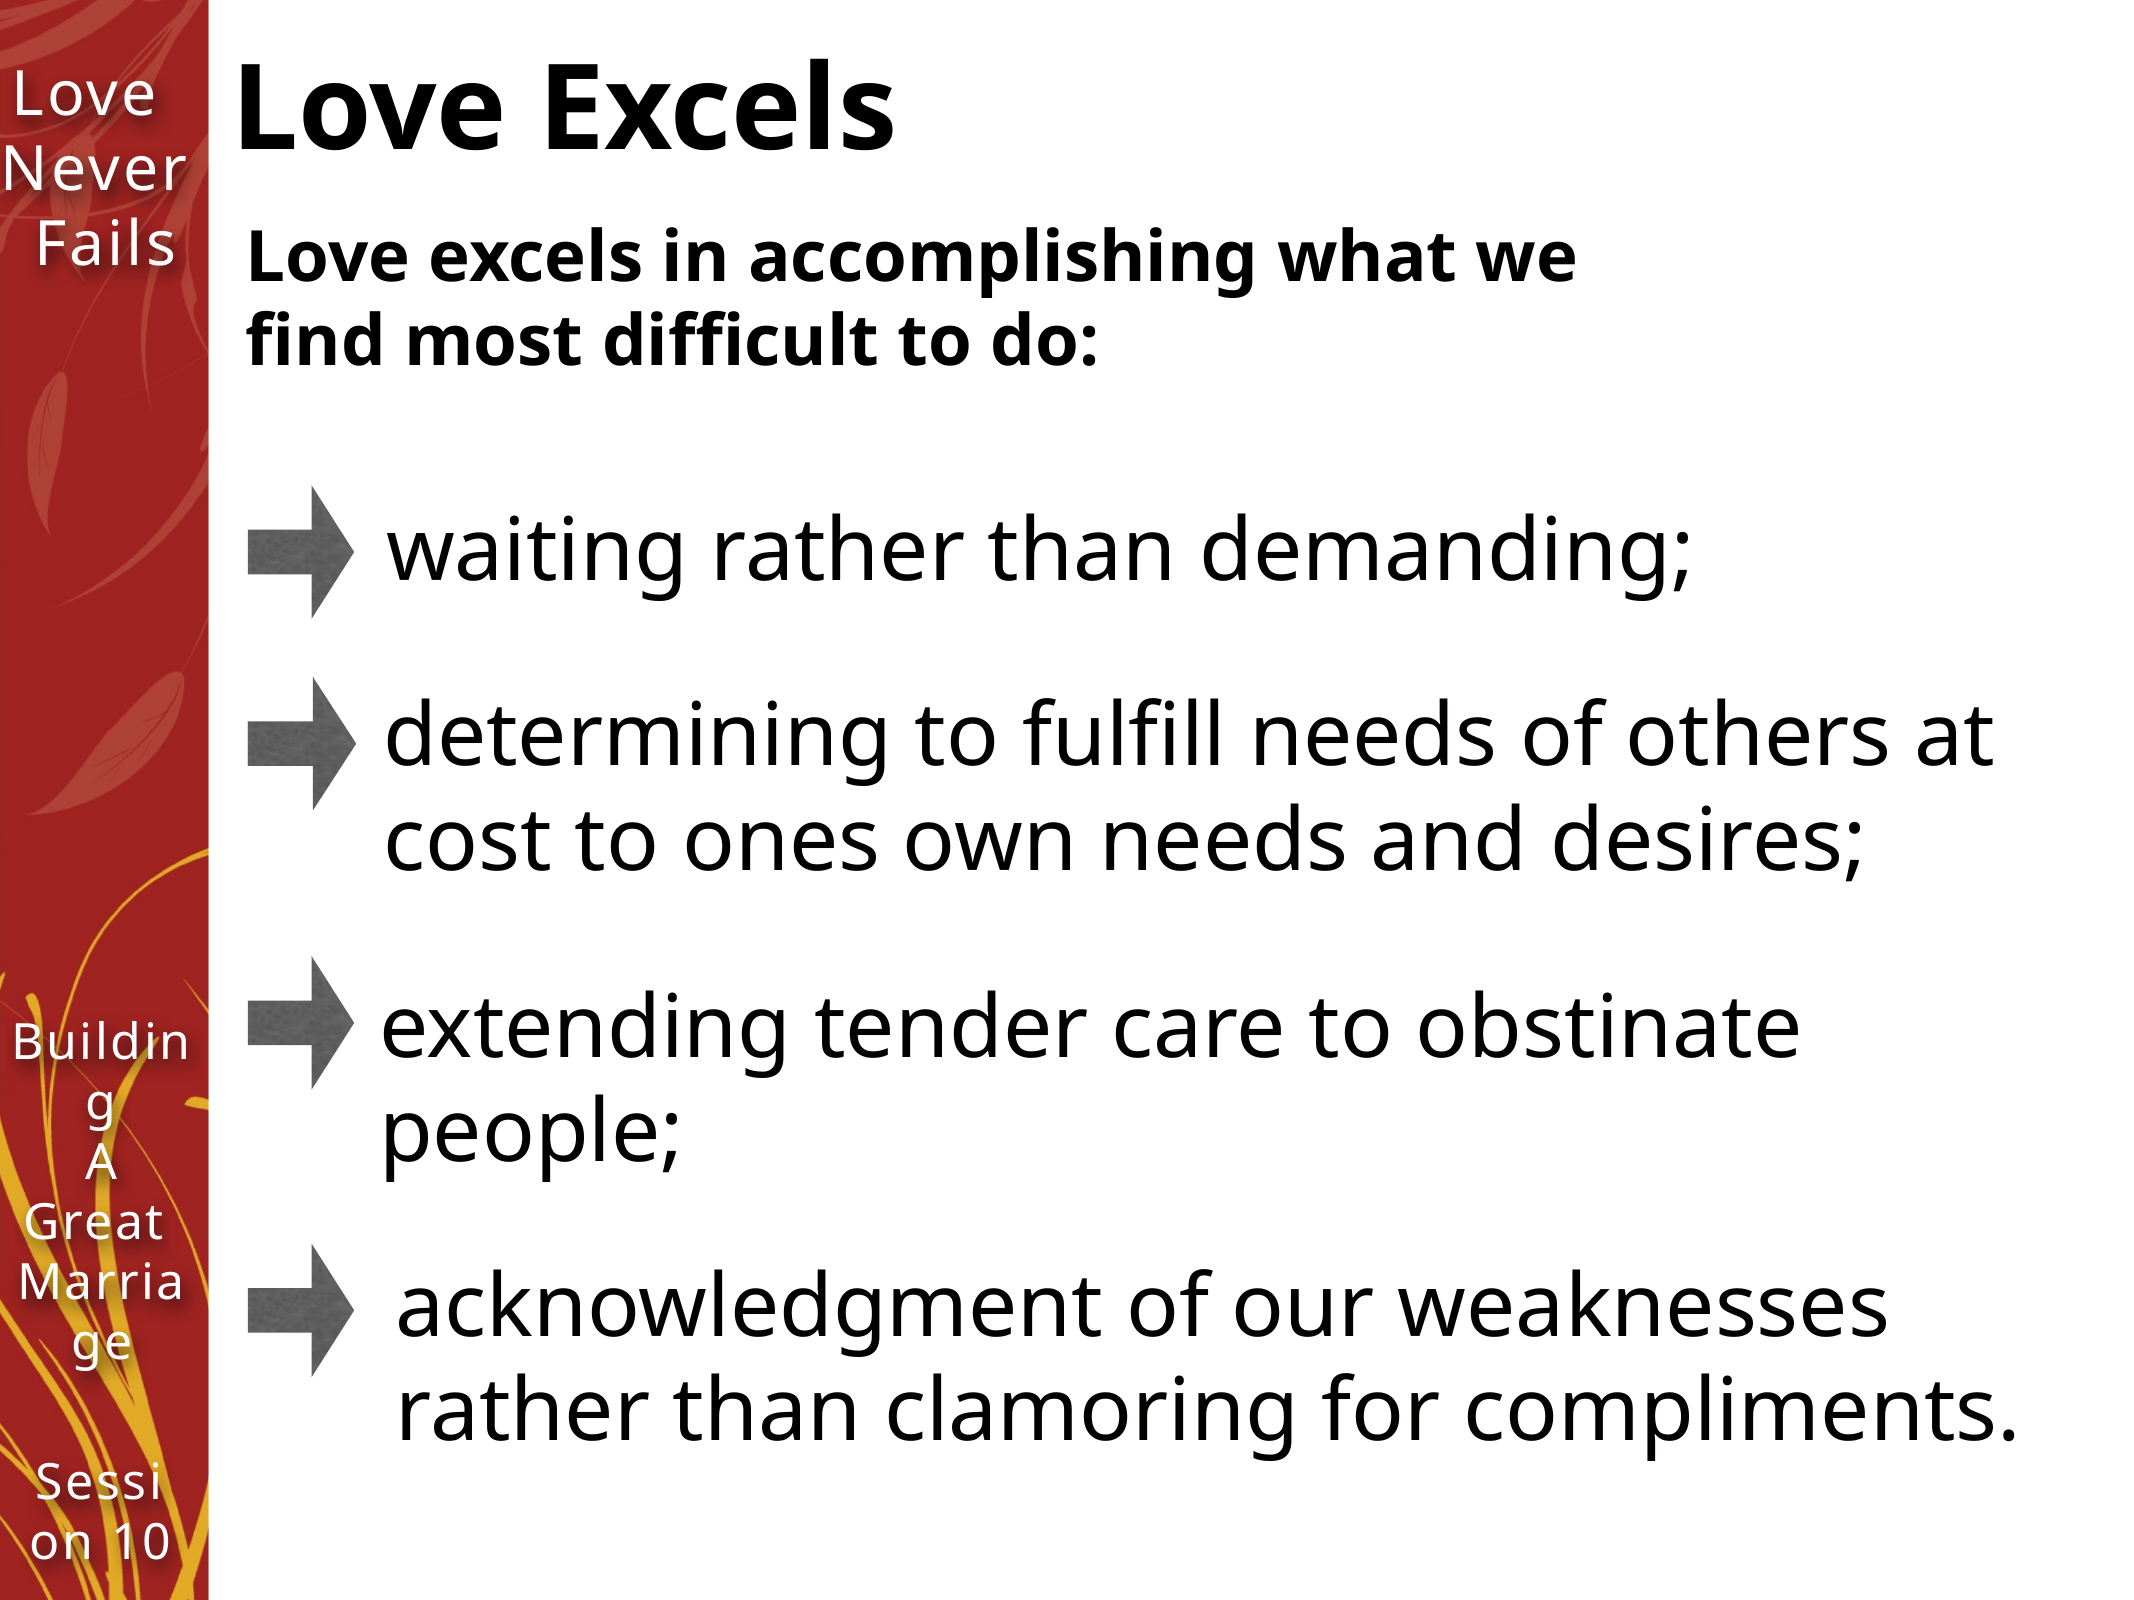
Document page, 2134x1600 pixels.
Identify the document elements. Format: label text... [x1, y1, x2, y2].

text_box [247, 857, 2134, 1182]
title Love Excels [230, 1, 1572, 203]
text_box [247, 1137, 2043, 1461]
picture [0, 0, 208, 1600]
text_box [247, 566, 2134, 857]
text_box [247, 380, 1713, 566]
text_box Love excels in accomplishing what we find most difficult to do: [237, 204, 1607, 388]
